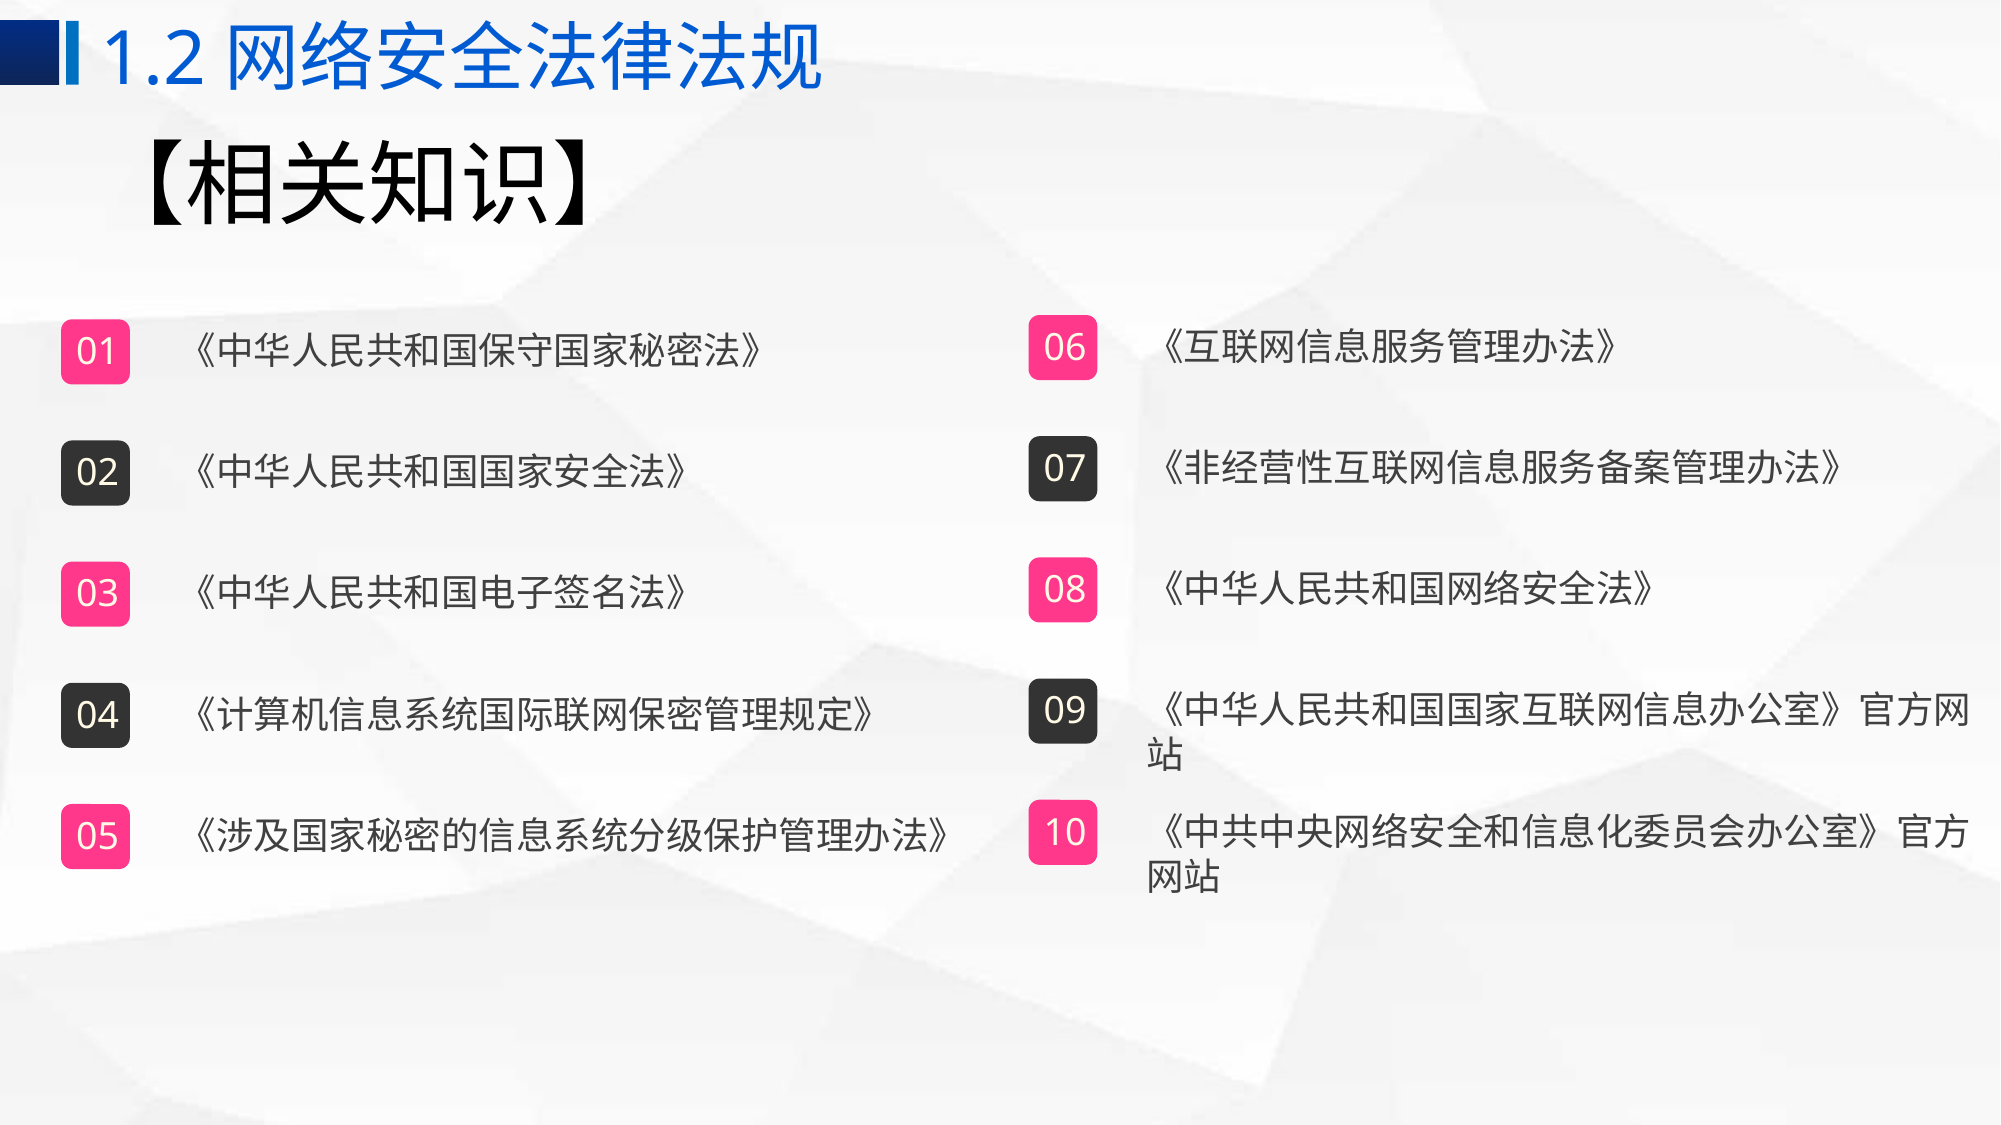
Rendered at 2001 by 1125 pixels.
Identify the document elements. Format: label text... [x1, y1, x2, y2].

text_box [61, 561, 720, 627]
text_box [1028, 557, 1687, 623]
text_box 1.2网络安全法律法规 [85, 9, 1441, 101]
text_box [1028, 678, 2000, 785]
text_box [61, 440, 720, 506]
picture [0, 0, 2001, 1125]
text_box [1028, 436, 1874, 502]
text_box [1028, 799, 2000, 906]
text_box [66, 20, 79, 85]
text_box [61, 804, 982, 870]
text_box [0, 20, 60, 85]
title 【相关知识】 [78, 117, 712, 259]
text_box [1028, 315, 1649, 381]
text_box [61, 319, 795, 385]
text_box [61, 682, 907, 748]
